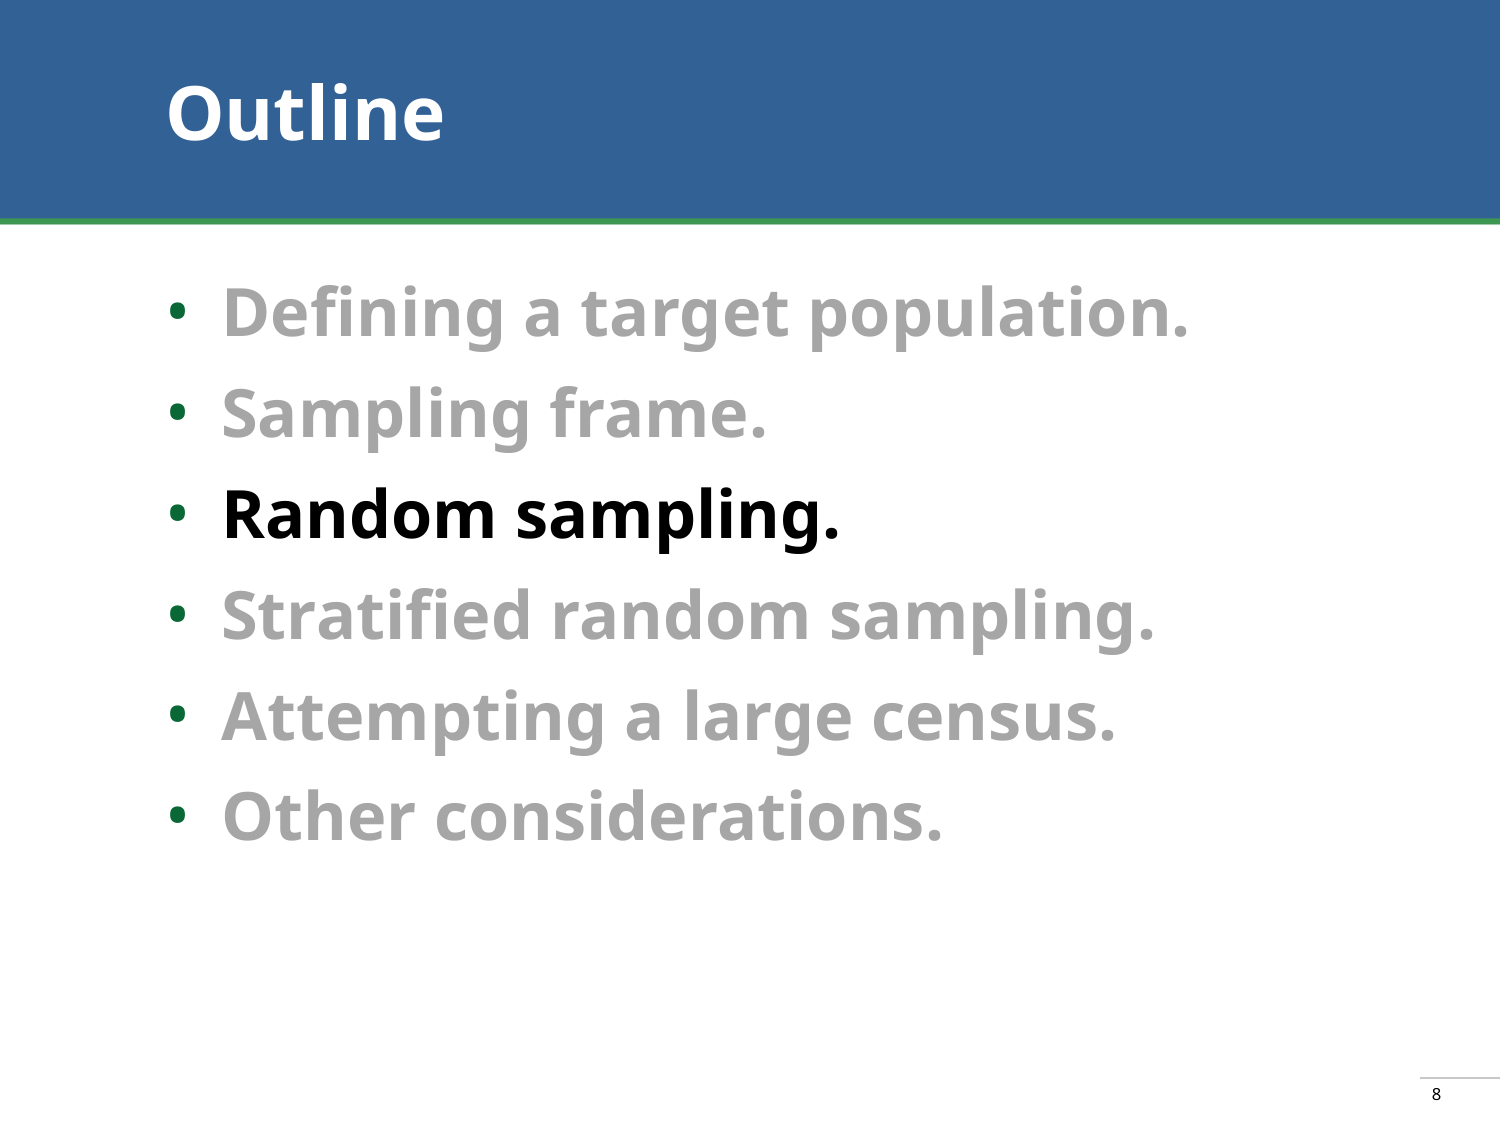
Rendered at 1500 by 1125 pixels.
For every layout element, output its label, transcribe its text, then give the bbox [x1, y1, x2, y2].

title Outline [150, 0, 1350, 221]
picture [0, 0, 1500, 1125]
list Defining a target population. Sampling frame. Random sampling. Stratified random sampling. Attempting a large census. Other considerations. [150, 262, 1350, 1005]
slide_number 8 [1431, 1085, 1458, 1106]
